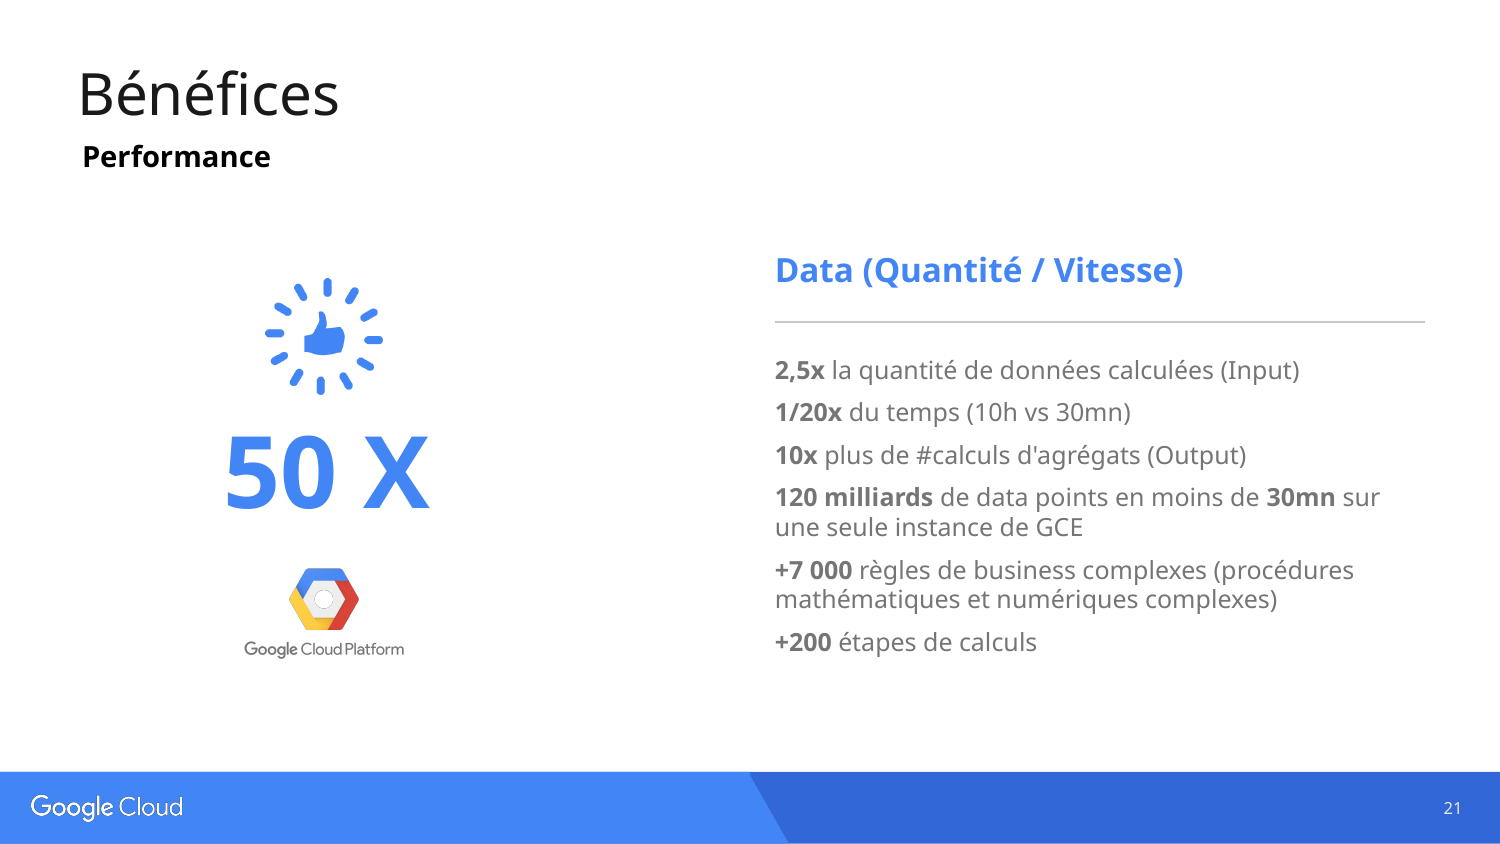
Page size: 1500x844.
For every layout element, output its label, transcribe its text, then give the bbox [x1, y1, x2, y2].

text_box ‹#› [1137, 796, 1463, 822]
picture [265, 278, 383, 396]
text_box Data (Quantité / Vitesse) [774, 209, 1425, 297]
picture [28, 783, 185, 835]
text_box 50 X [223, 450, 566, 538]
picture [228, 552, 420, 671]
text_box [0, 771, 789, 844]
text_box Performance [67, 123, 1115, 196]
text_box [750, 771, 1500, 844]
text_box 2,5x la quantité de données calculées (Input) 1/20x du temps (10h vs 30mn) 10x plus de #calculs d'agrégats (Output) 120 milliards de data points en moins de 30mn sur une seule instance de GCE +7 000 règles de business complexes (procédures mathématiques et numériques complexes) +200 étapes de calculs [774, 346, 1425, 735]
text_box Bénéfices [62, 49, 1413, 200]
